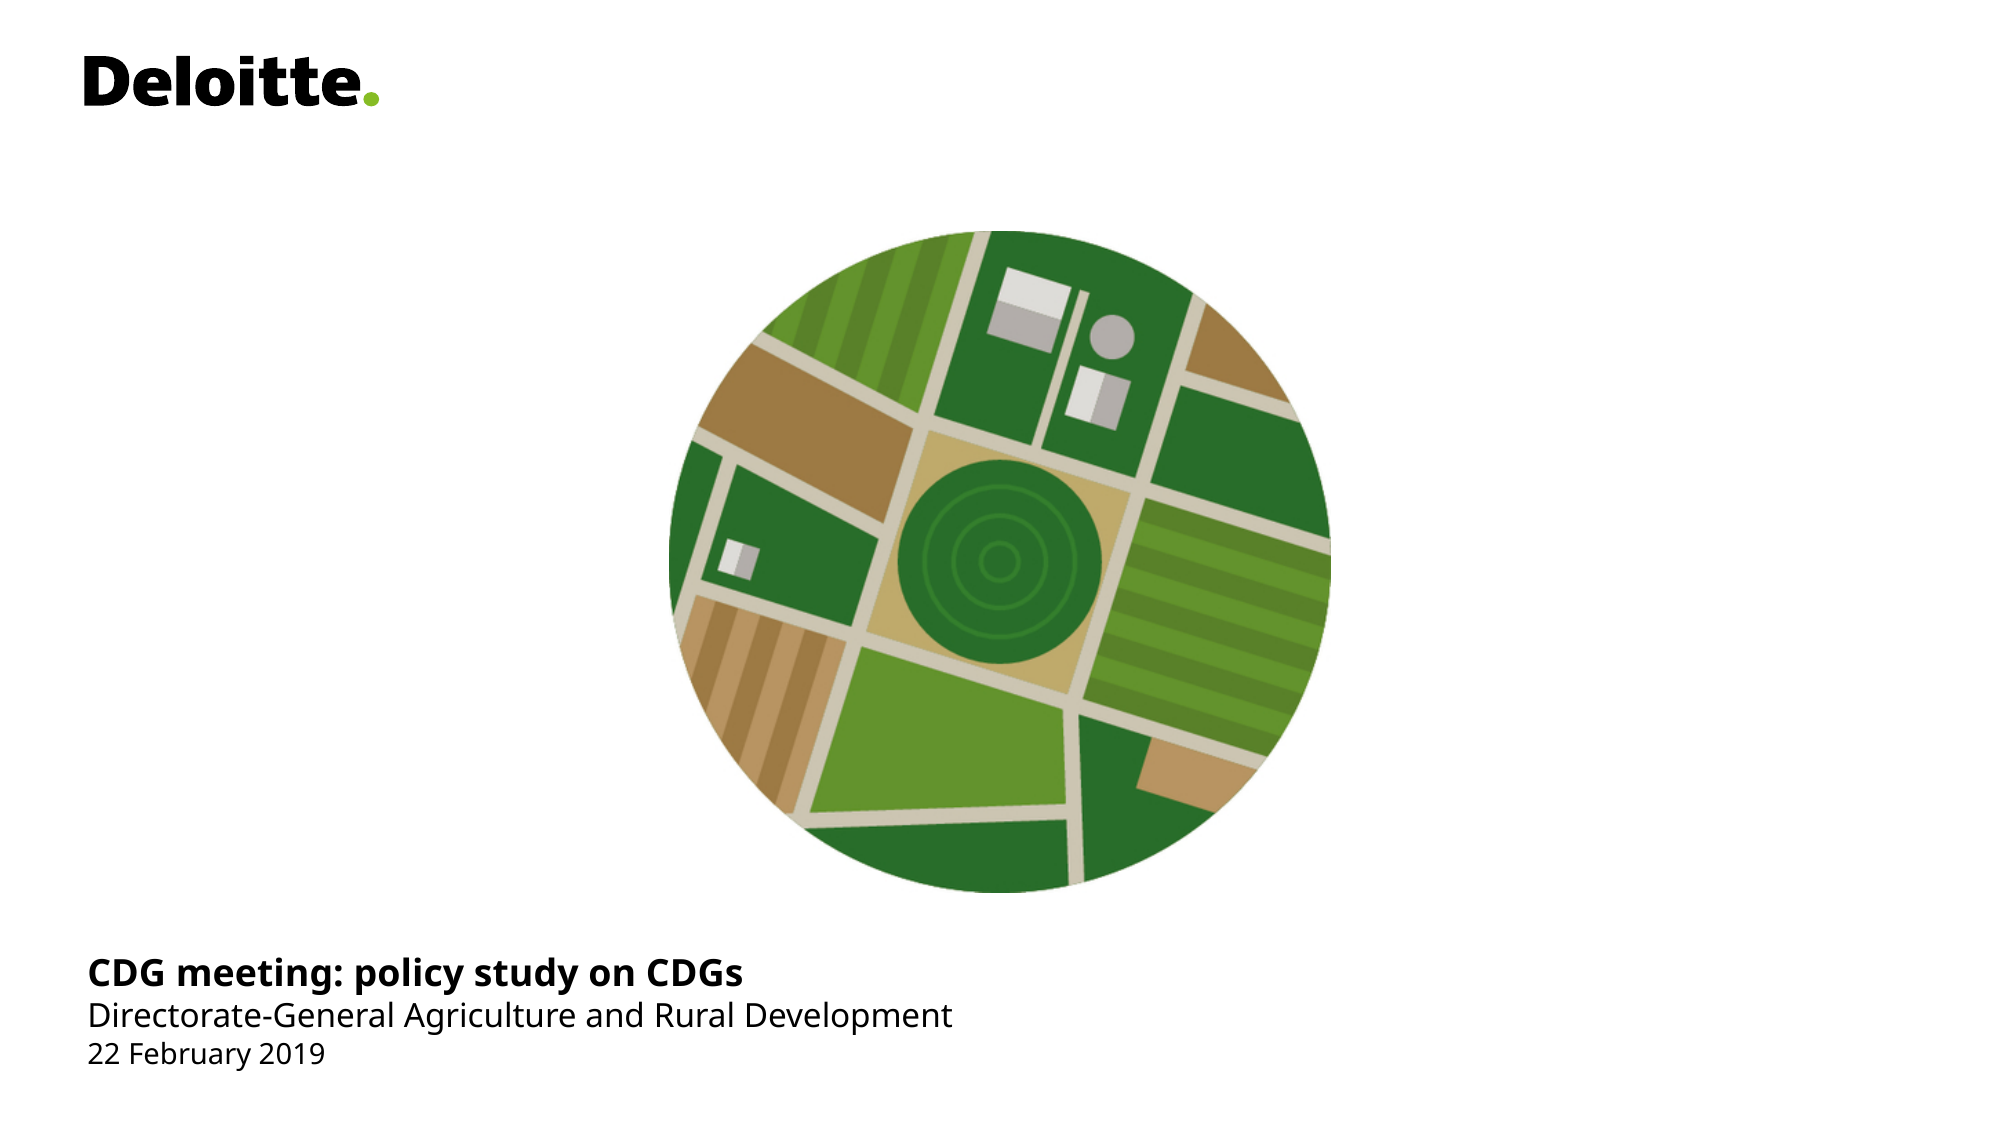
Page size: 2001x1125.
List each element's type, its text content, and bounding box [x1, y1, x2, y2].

list 22 February 2019 [87, 1035, 1000, 1085]
picture [669, 231, 1331, 894]
subtitle CDG meeting: policy study on CDGs Directorate-General Agriculture and Rural Development [87, 945, 1048, 1034]
